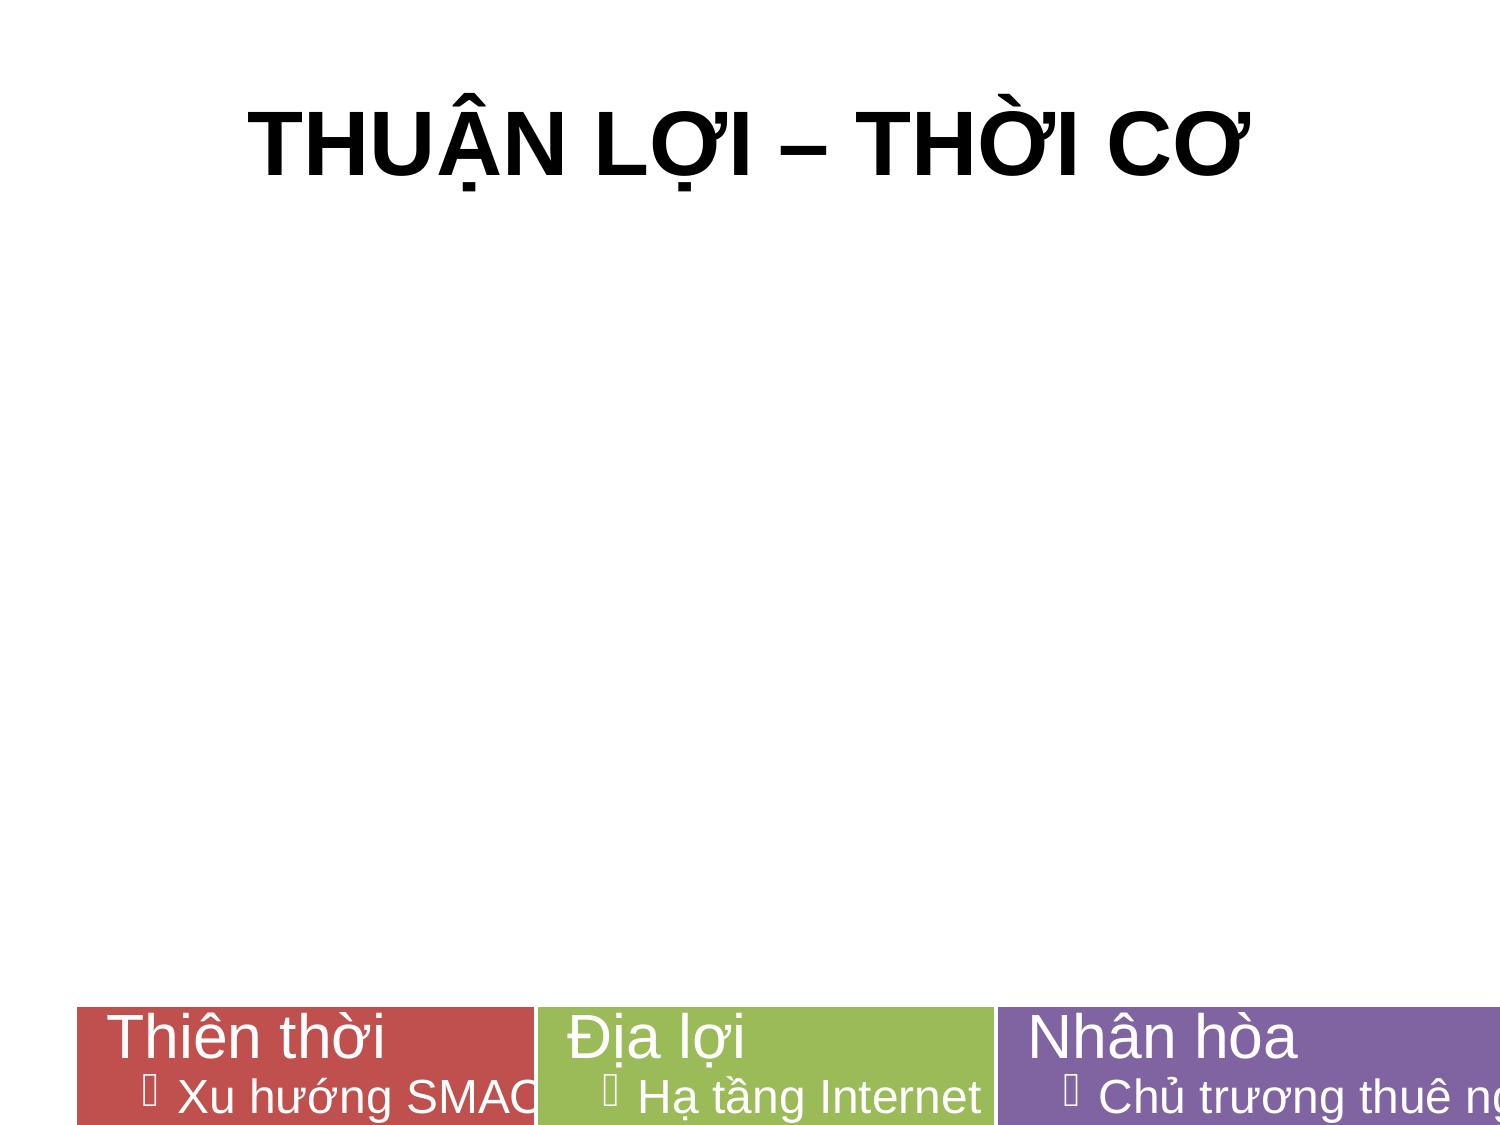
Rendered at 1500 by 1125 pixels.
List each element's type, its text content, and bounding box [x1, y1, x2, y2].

text_box Địa lợi Hạ tầng Internet tốt, giá rẻ Thiết bị di động cấu hình cao, giá rẻ [535, 1004, 996, 1125]
text_box THUẬN LỢI – THỜI CƠ [75, 45, 1425, 233]
text_box Nhân hòa Chủ trương thuê ngoài dịch vụ CNTT của TTg Nhận thức của NSD về lợi ích PM dịch vụ cao [996, 1004, 1500, 1125]
text_box Thiên thời Xu hướng SMAC của thế giới Công nghệ phát triển SP hiện đại [75, 1004, 535, 1125]
